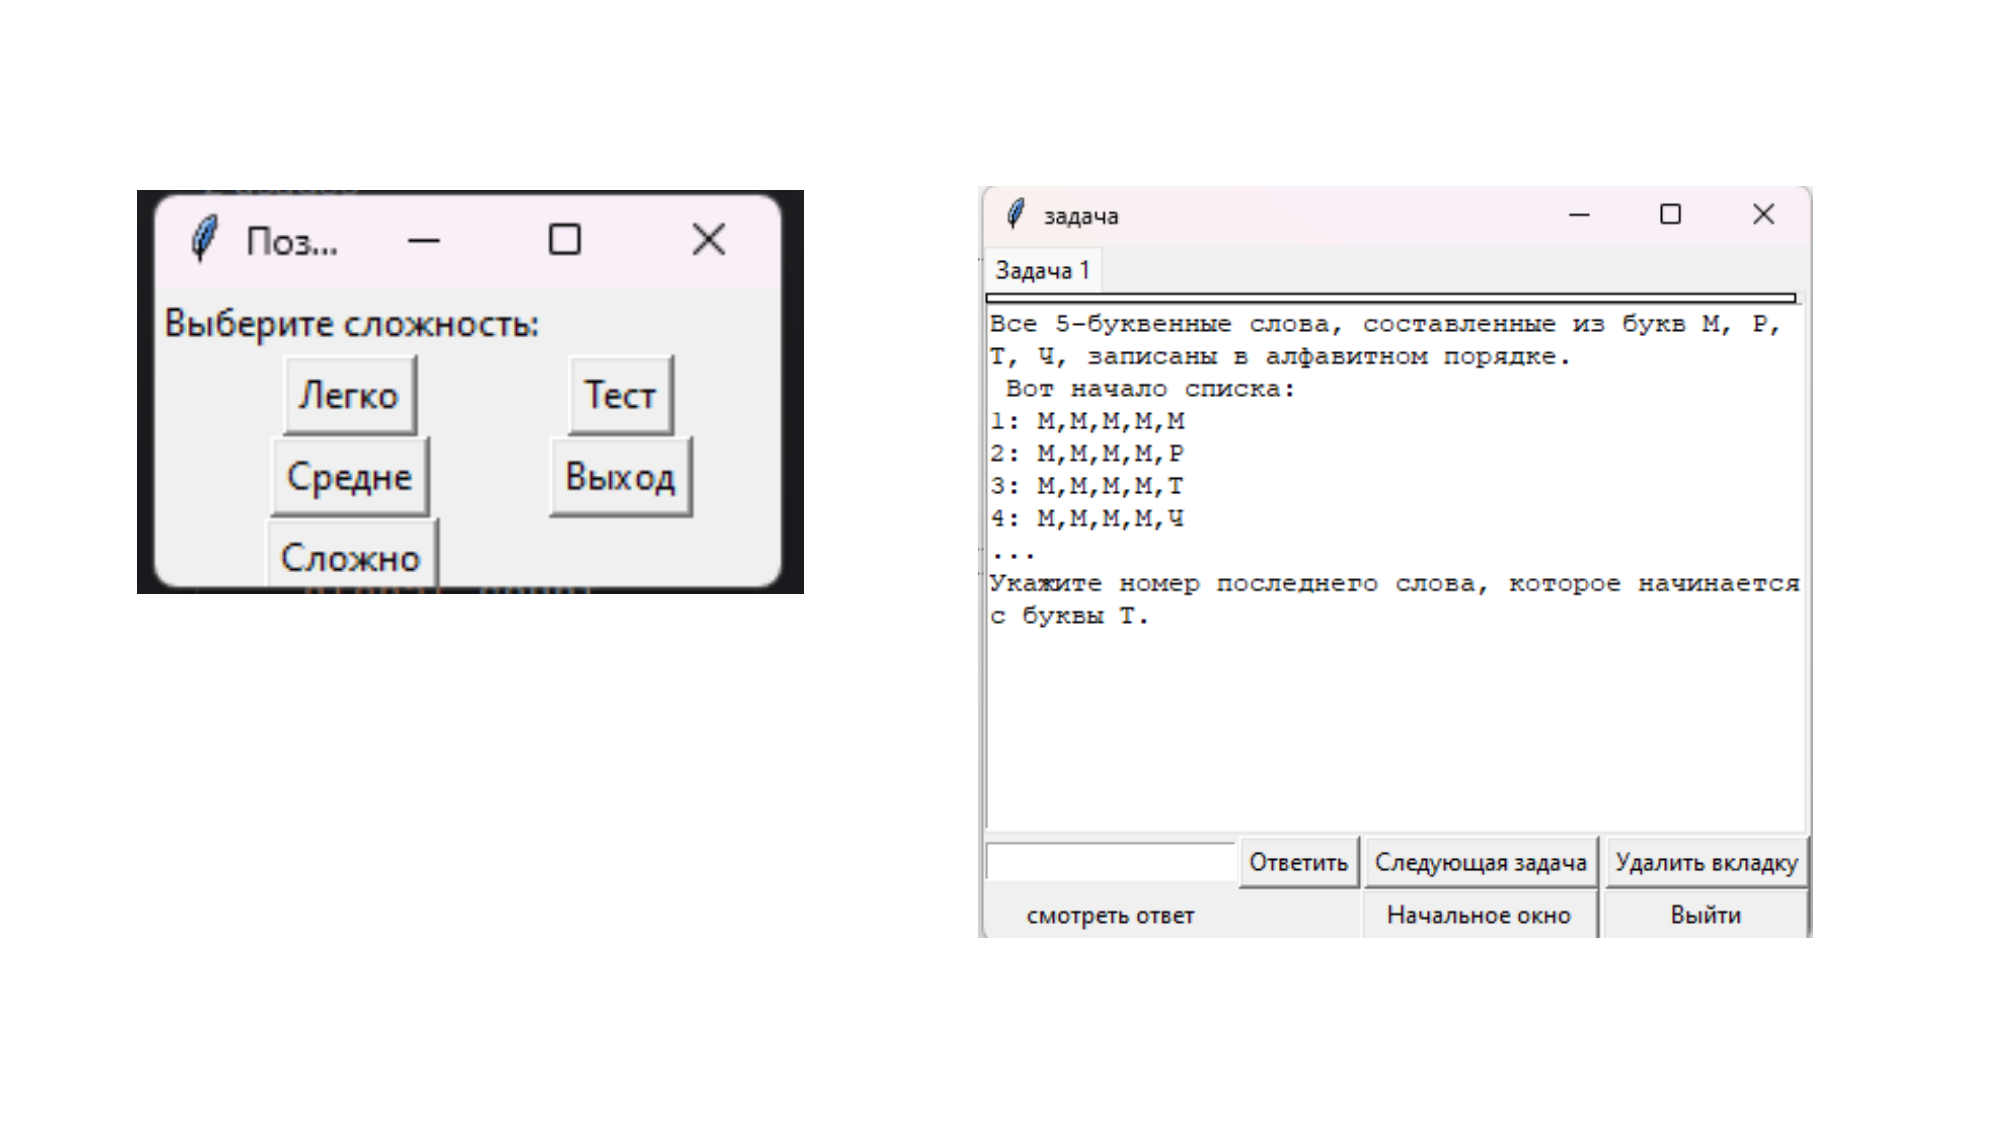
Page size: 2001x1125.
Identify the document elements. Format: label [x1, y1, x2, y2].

picture [977, 186, 1813, 939]
picture [136, 189, 804, 595]
